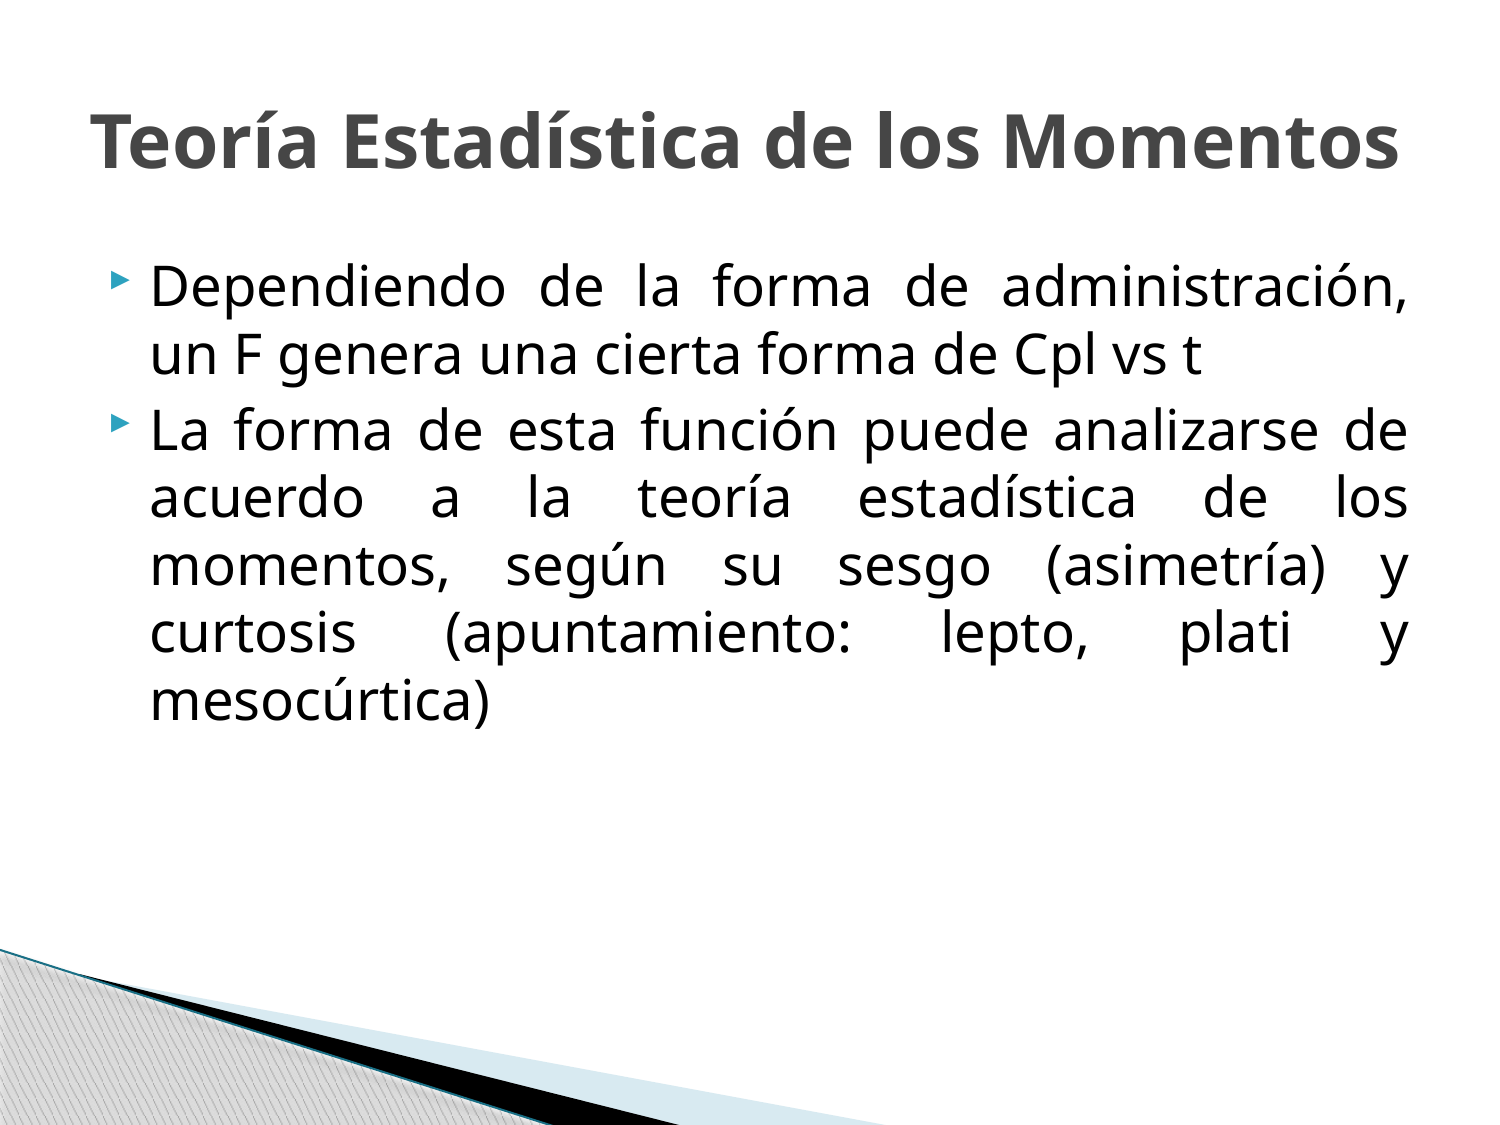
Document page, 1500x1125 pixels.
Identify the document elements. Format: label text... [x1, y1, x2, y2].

list Dependiendo de la forma de administración, un F genera una cierta forma de Cpl vs t La forma de esta función puede analizarse de acuerdo a la teoría estadística de los momentos, según su sesgo (asimetría) y curtosis (apuntamiento: lepto, plati y mesocúrtica) [74, 242, 1426, 986]
title Teoría Estadística de los Momentos [75, 45, 1425, 233]
